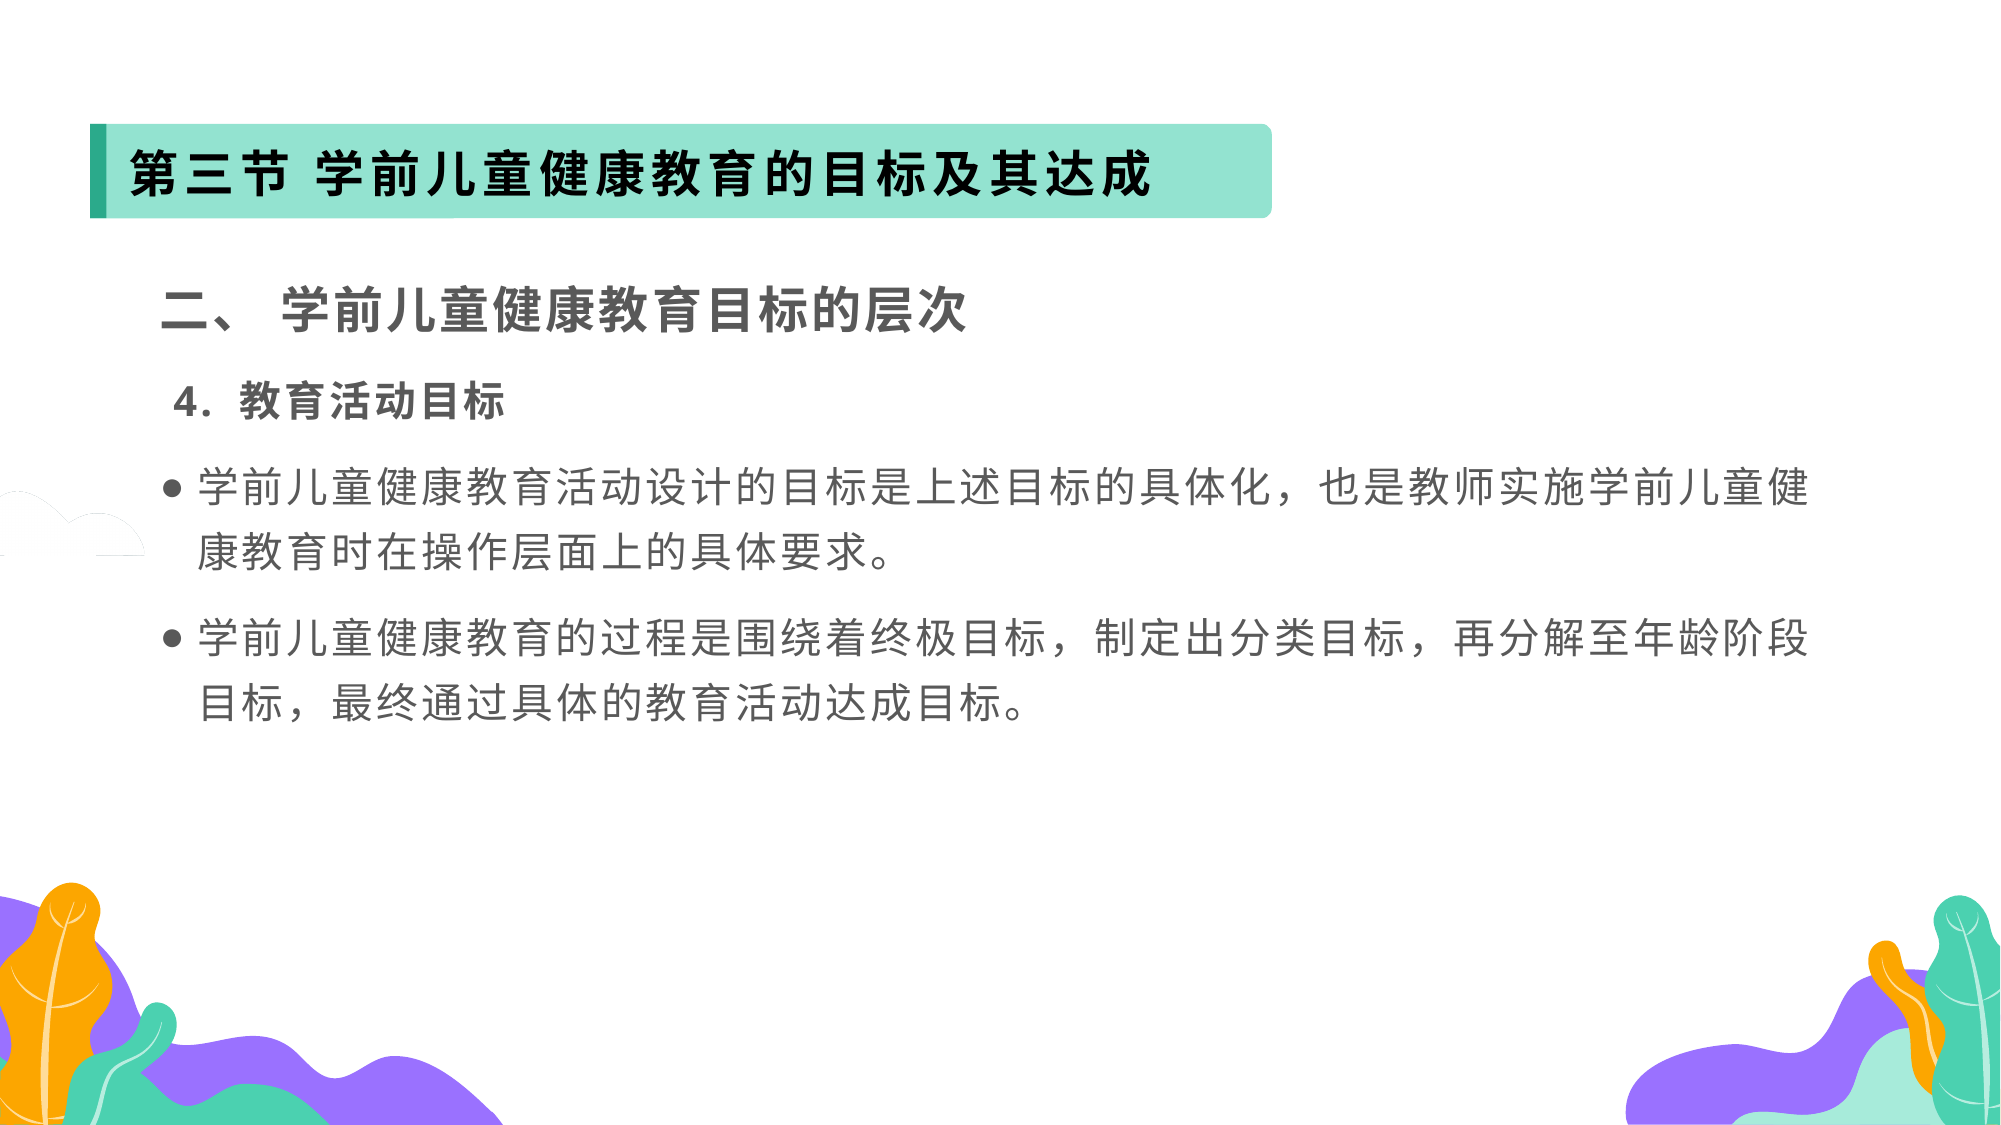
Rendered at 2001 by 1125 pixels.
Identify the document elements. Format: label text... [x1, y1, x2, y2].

list 二、 学前儿童健康教育目标的层次 4. 教育活动目标 学前儿童健康教育活动设计的目标是上述目标的具体化，也是教师实施学前儿童健康教育时在操作层面上的具体要求。 学前儿童健康教育的过程是围绕着终极目标，制定出分类目标，再分解至年龄阶段目标，最终通过具体的教育活动达成目标。 [144, 253, 1841, 997]
title 第三节 学前儿童健康教育的目标及其达成 [113, 128, 1251, 217]
picture [0, 451, 144, 556]
